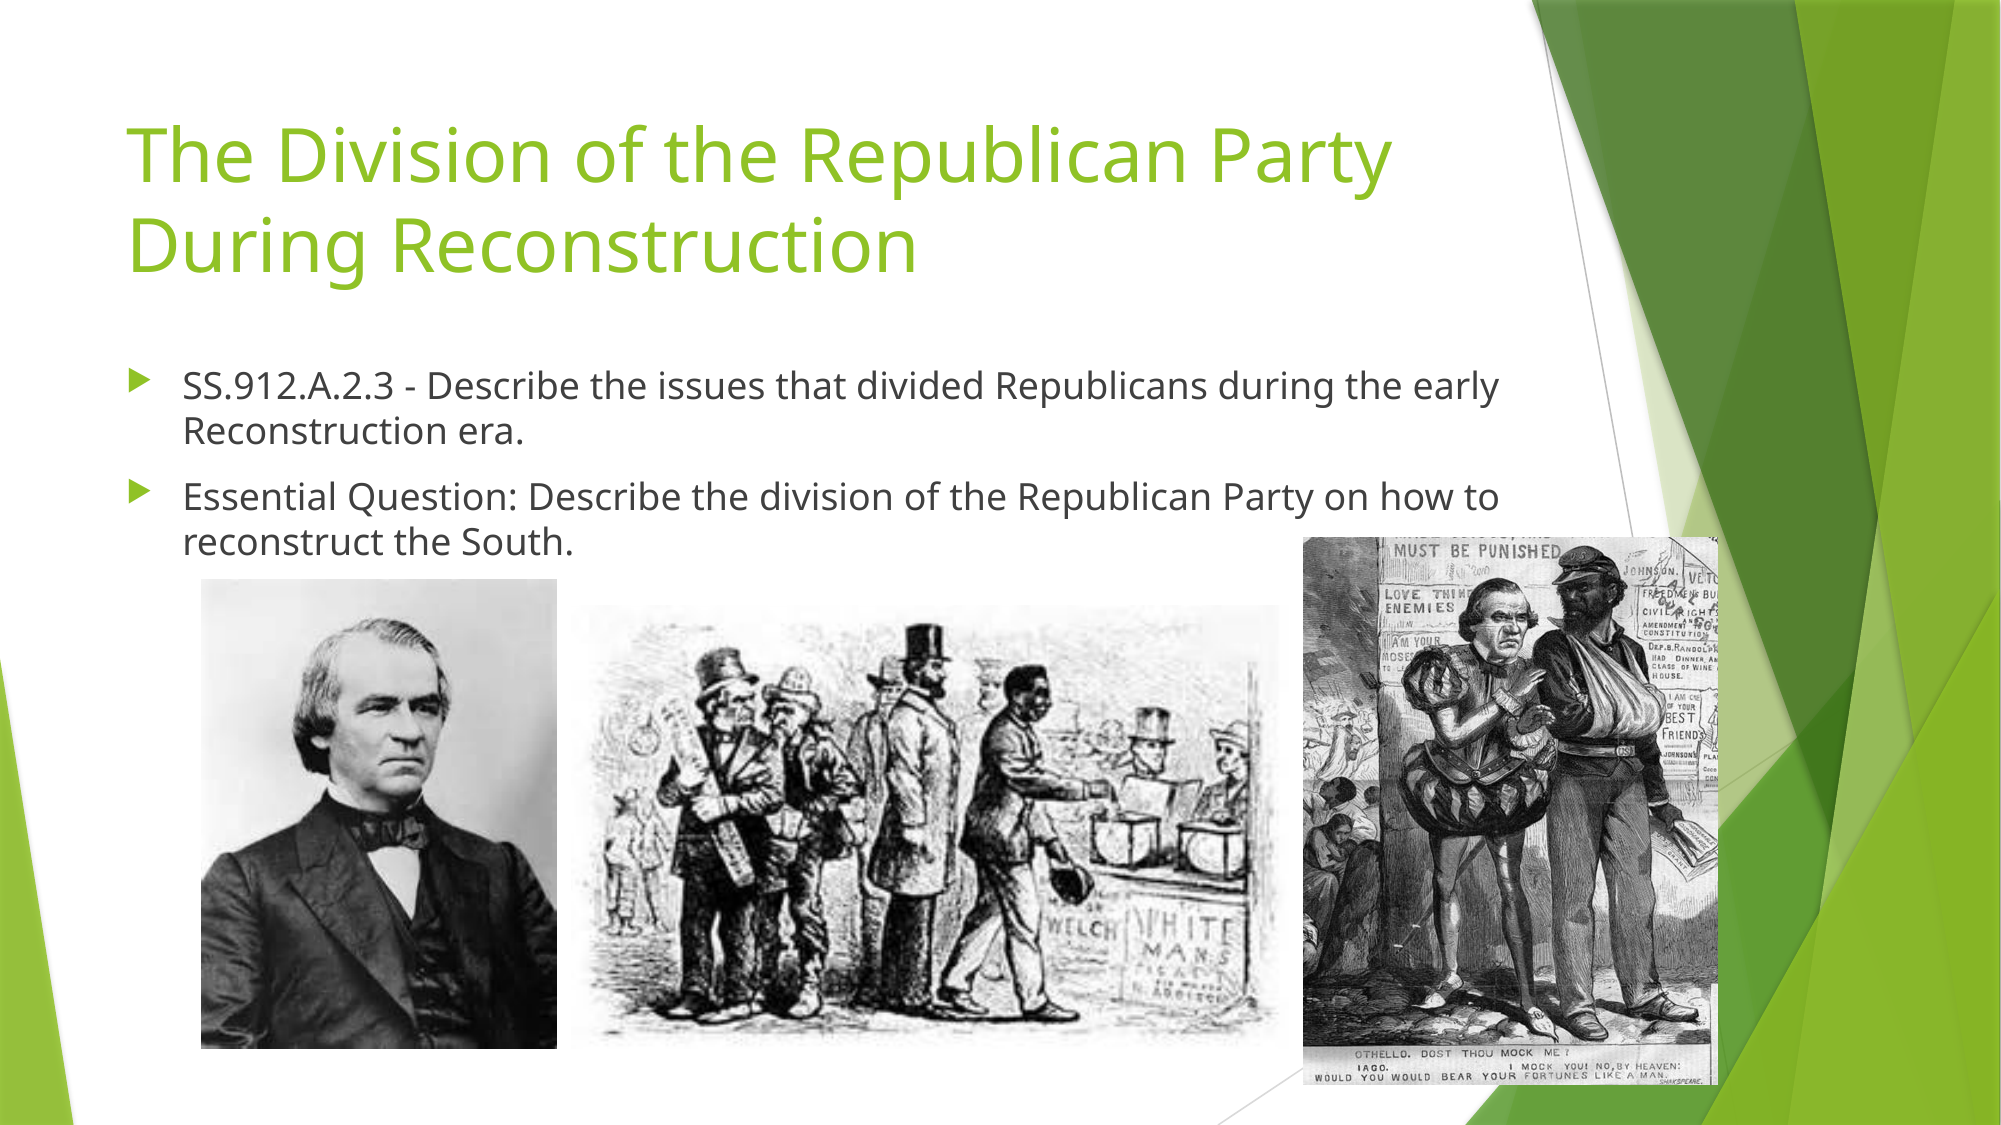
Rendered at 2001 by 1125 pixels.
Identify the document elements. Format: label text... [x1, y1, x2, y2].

picture [1303, 536, 1719, 1086]
picture [200, 578, 557, 1049]
list SS.912.A.2.3 - Describe the issues that divided Republicans during the early Reconstruction era. Essential Question: Describe the division of the Republican Party on how to reconstruct the South. [111, 354, 1522, 992]
picture [570, 605, 1290, 1049]
title The Division of the Republican Party During Reconstruction [111, 99, 1522, 317]
